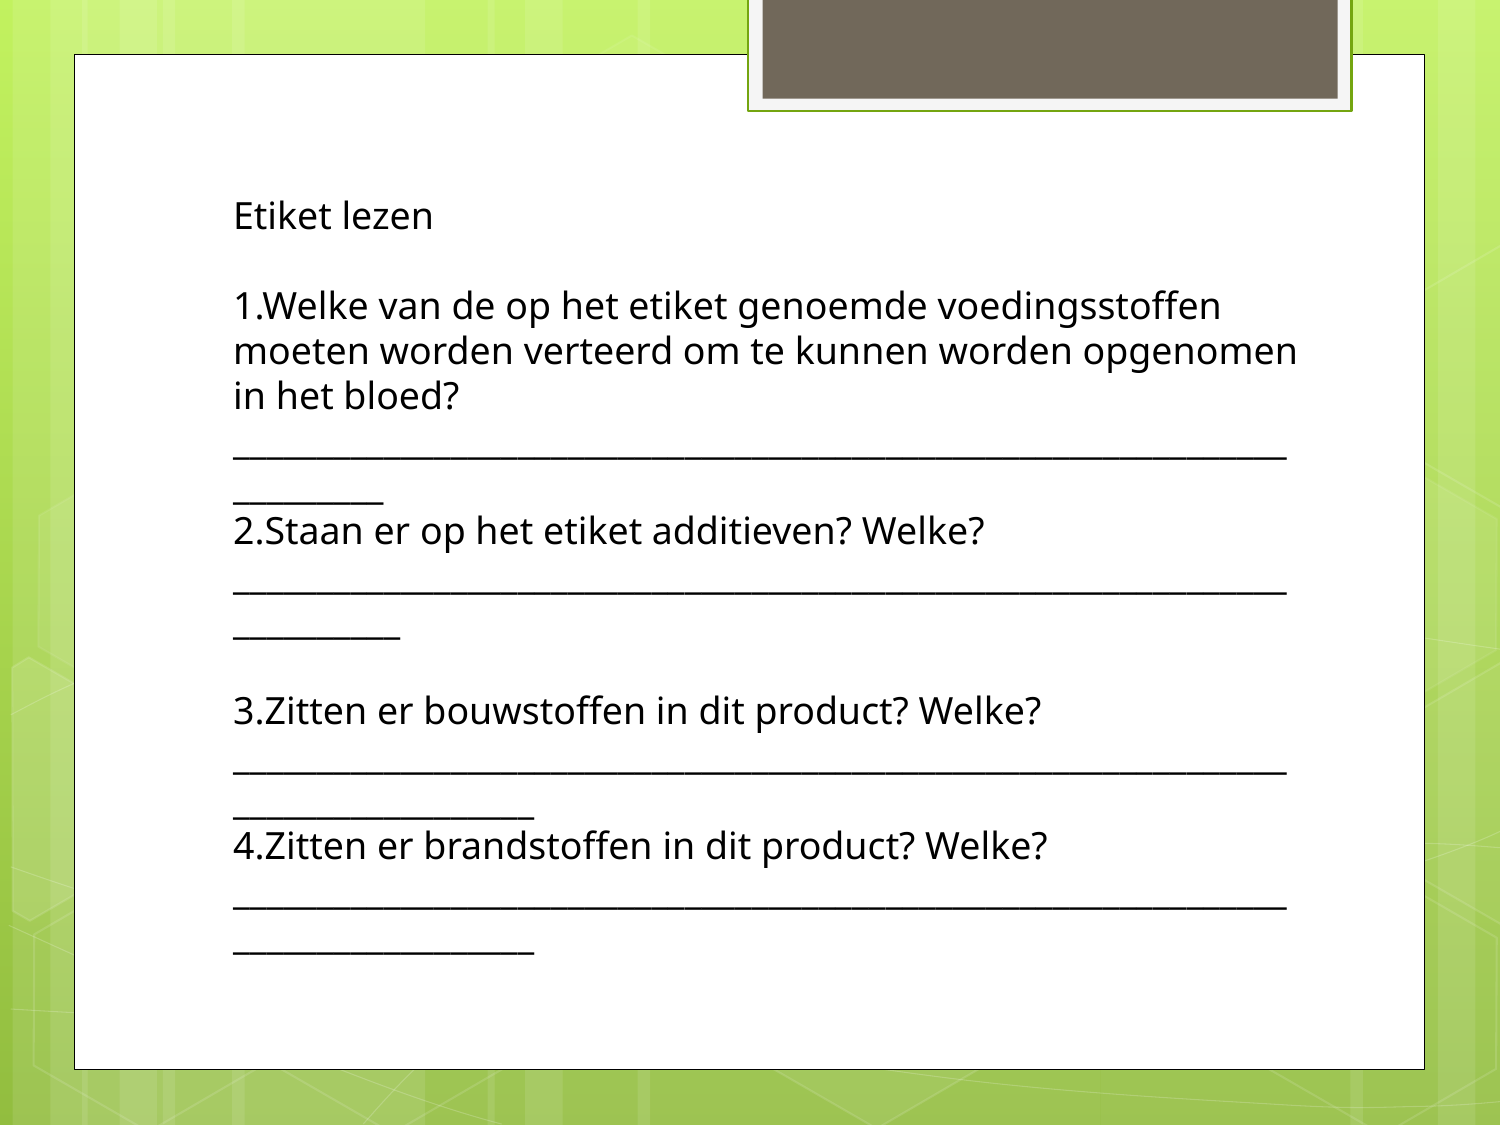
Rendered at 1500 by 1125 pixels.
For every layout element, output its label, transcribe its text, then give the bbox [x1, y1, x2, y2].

text_box Etiket lezen 1.Welke van de op het etiket genoemde voedingsstoffen moeten worden verteerd om te kunnen worden opgenomen in het bloed? ________________________________________________________________________ 2.Staan er op het etiket additieven? Welke? _________________________________________________________________________ 3.Zitten er bouwstoffen in dit product? Welke? _________________________________________________________________________________ 4.Zitten er brandstoffen in dit product? Welke? _________________________________________________________________________________ [218, 184, 1317, 965]
